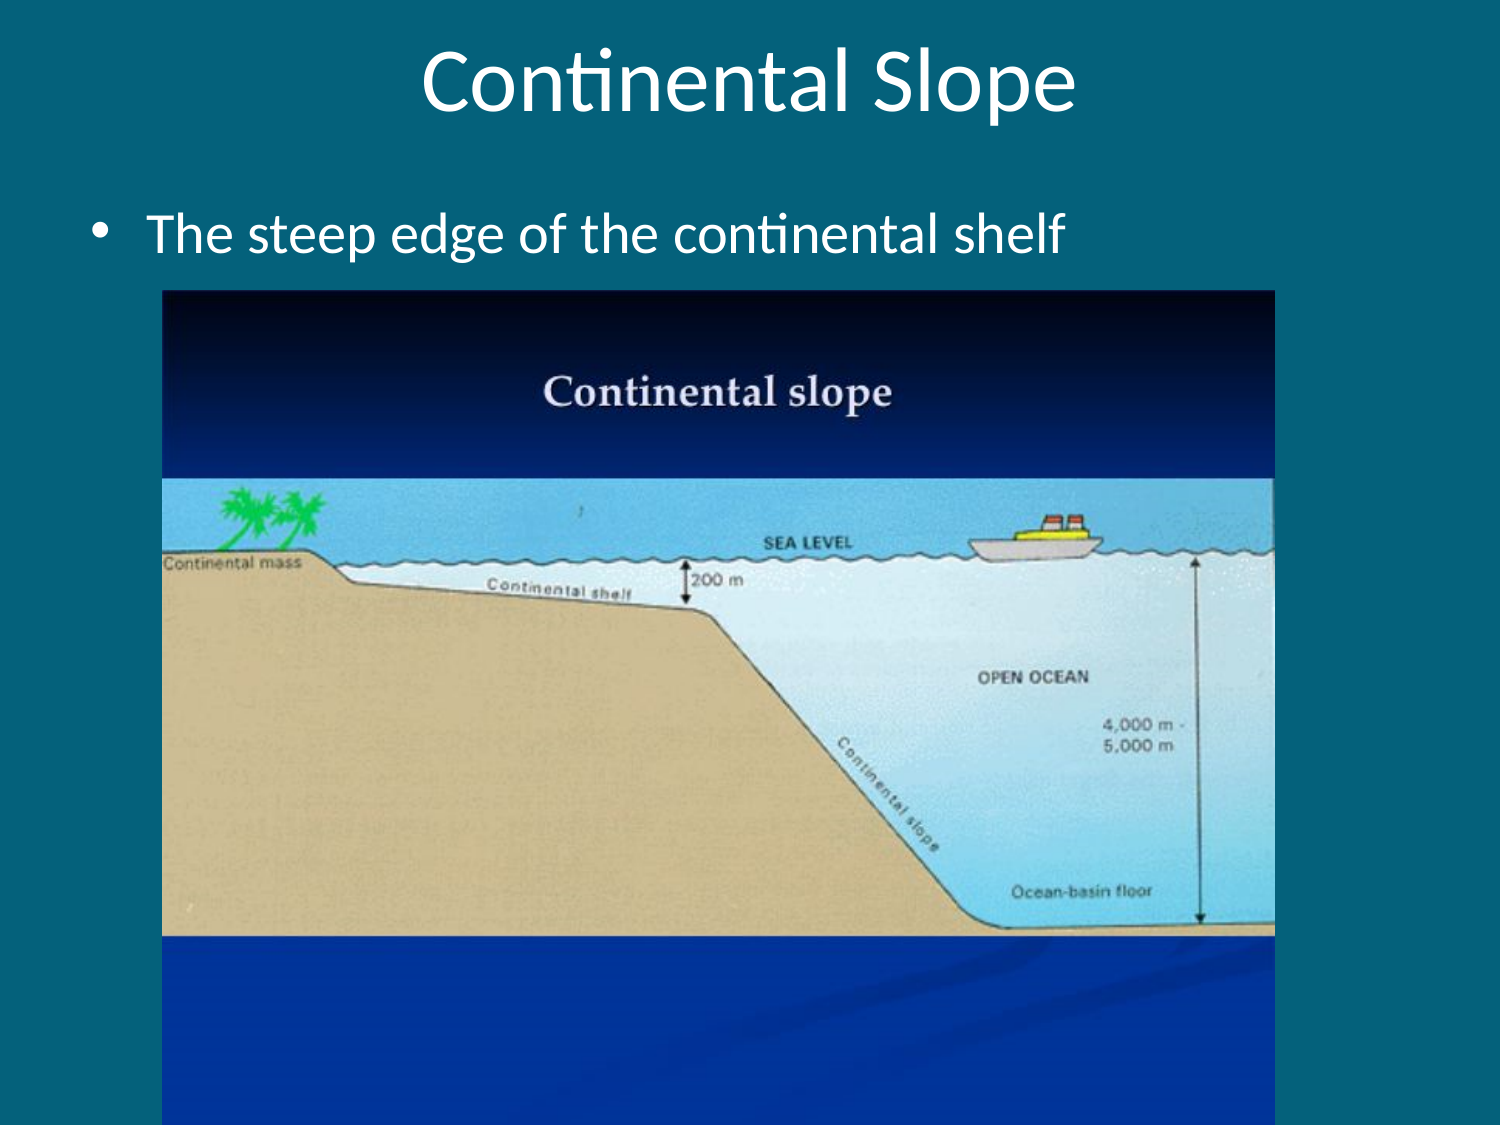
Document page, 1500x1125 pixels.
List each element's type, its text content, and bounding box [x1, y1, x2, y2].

title Continental Slope [75, 0, 1425, 150]
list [162, 290, 1276, 1125]
list The steep edge of the continental shelf [75, 187, 1288, 300]
